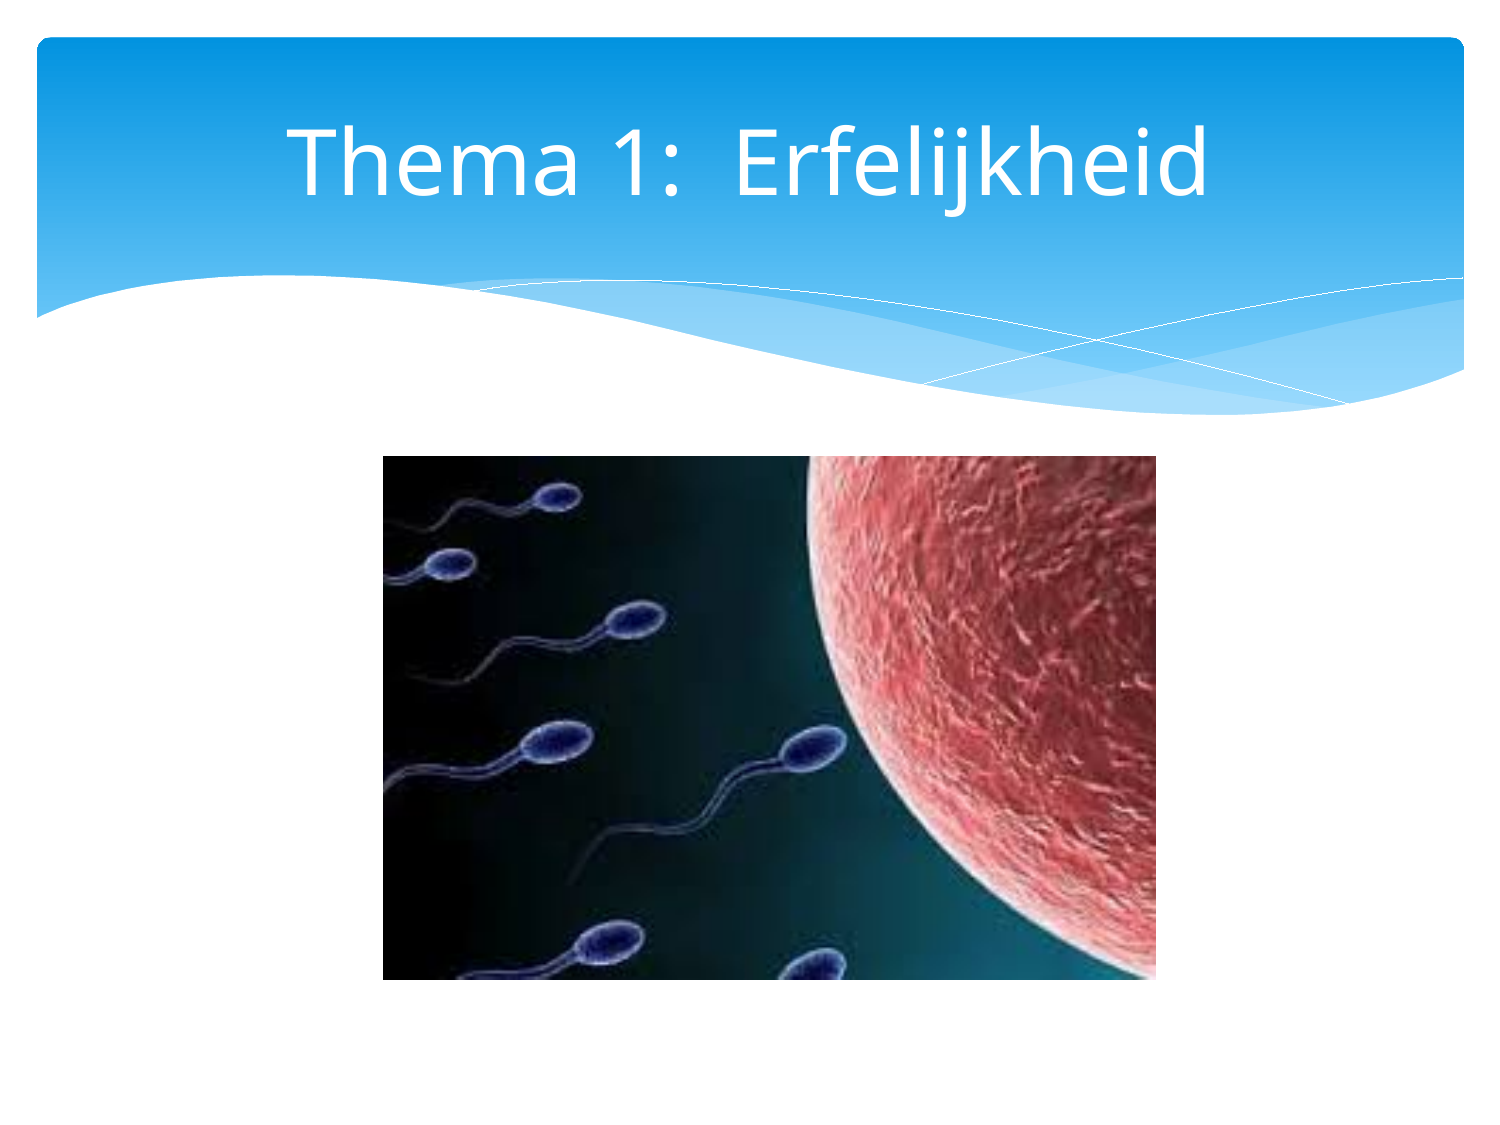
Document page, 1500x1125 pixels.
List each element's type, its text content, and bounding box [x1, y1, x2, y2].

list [383, 455, 1156, 980]
title Thema 1: Erfelijkheid [75, 55, 1425, 261]
